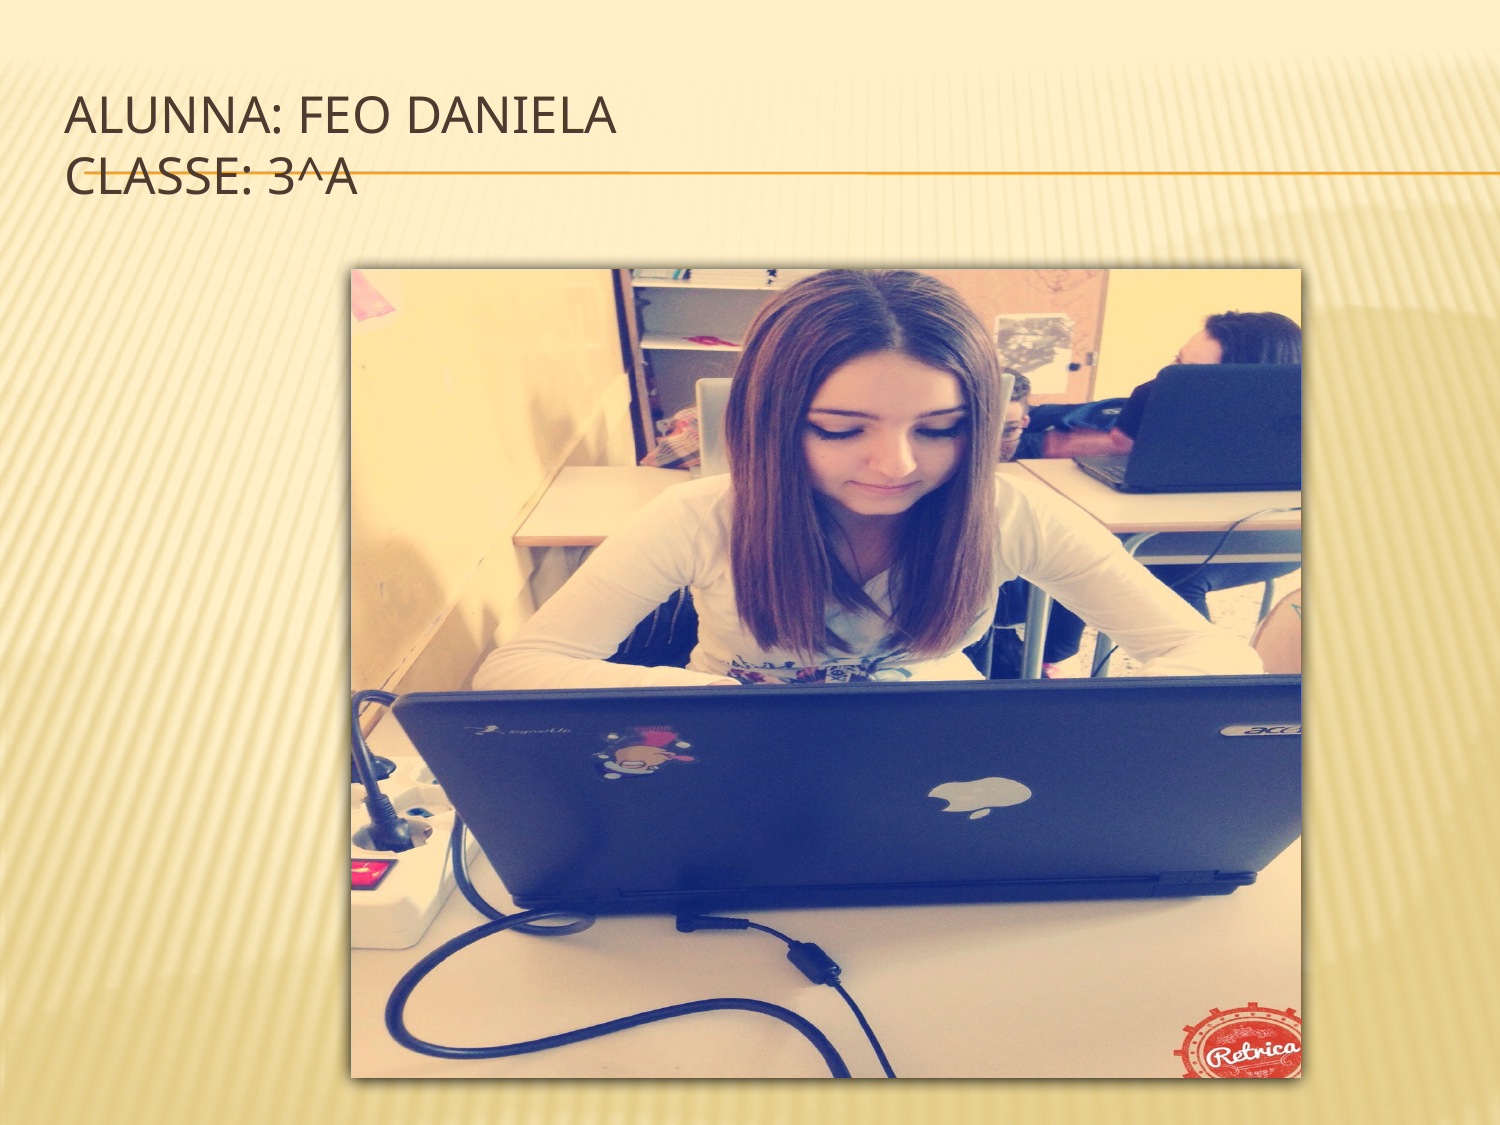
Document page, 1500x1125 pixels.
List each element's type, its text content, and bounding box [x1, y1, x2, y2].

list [351, 269, 1302, 1079]
title Alunna: Feo Daniela Classe: 3^A [50, 75, 1475, 213]
